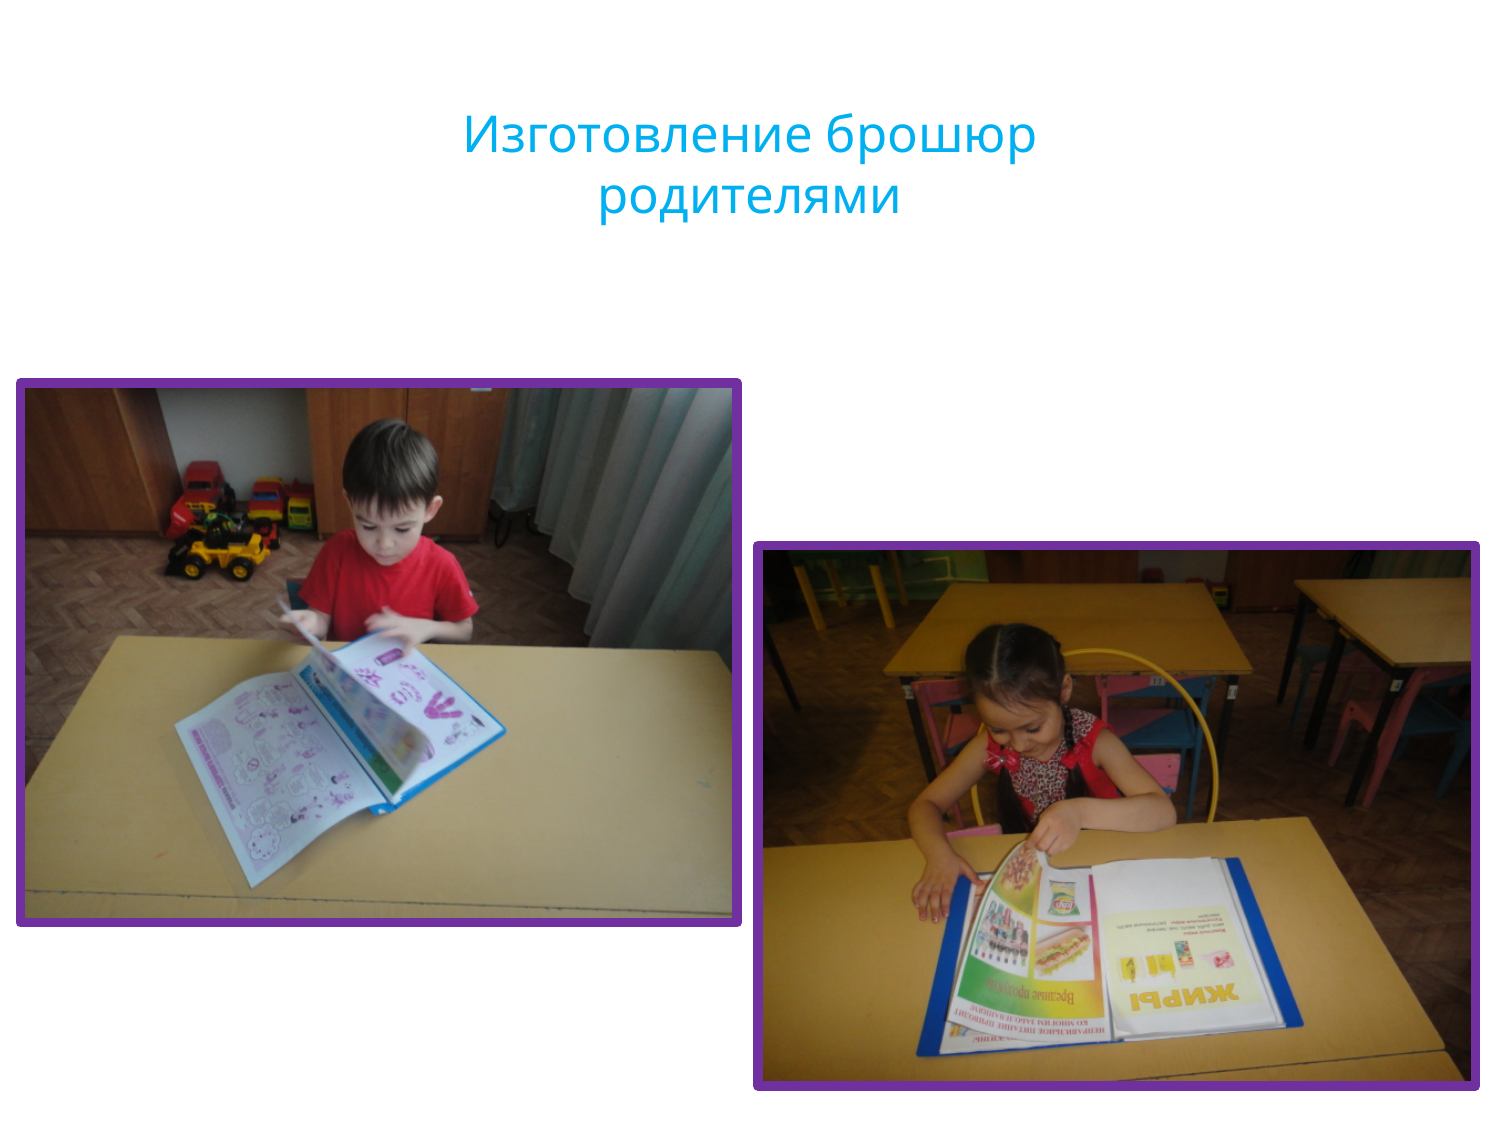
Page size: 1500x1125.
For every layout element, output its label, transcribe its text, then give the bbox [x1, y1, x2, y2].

title Изготовление брошюр родителями [75, 45, 1425, 233]
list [24, 387, 733, 919]
picture [762, 549, 1471, 1082]
